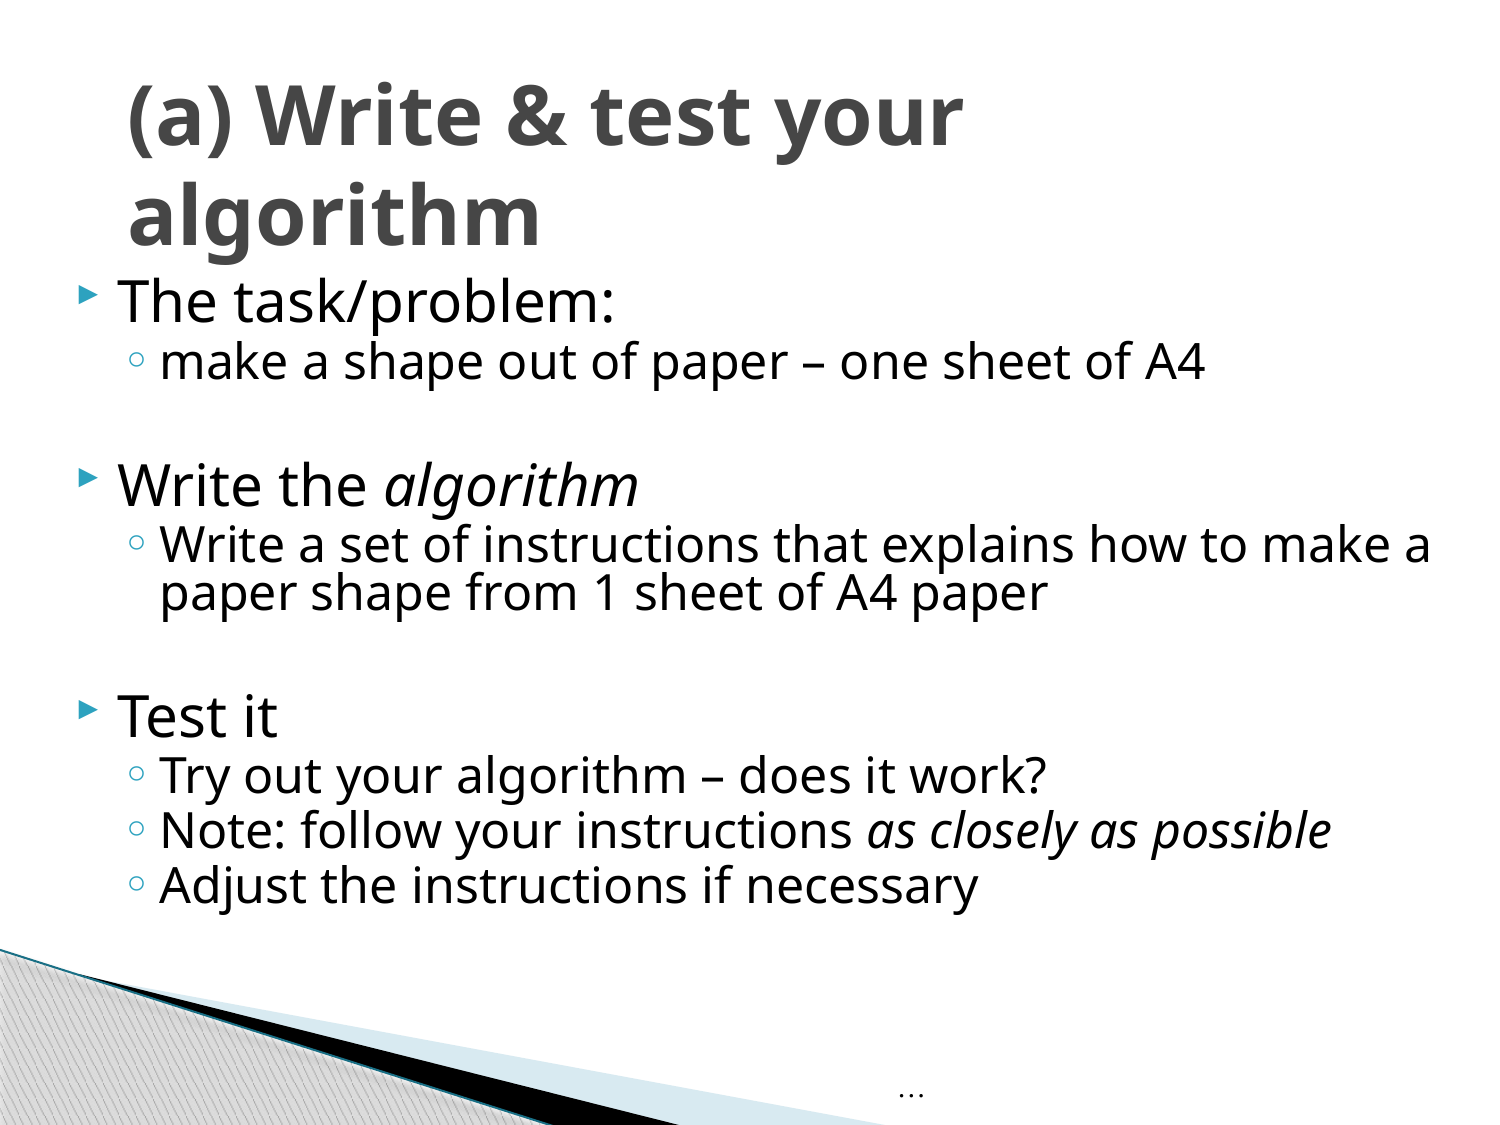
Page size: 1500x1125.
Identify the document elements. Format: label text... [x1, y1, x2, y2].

title (a) Write & test your algorithm [112, 68, 1388, 257]
footer … [718, 1051, 1105, 1112]
list The task/problem: make a shape out of paper – one sheet of A4 Write the algorithm Write a set of instructions that explains how to make a paper shape from 1 sheet of A4 paper Test it Try out your algorithm – does it work? Note: follow your instructions as closely as possible Adjust the instructions if necessary [42, 270, 1458, 1000]
